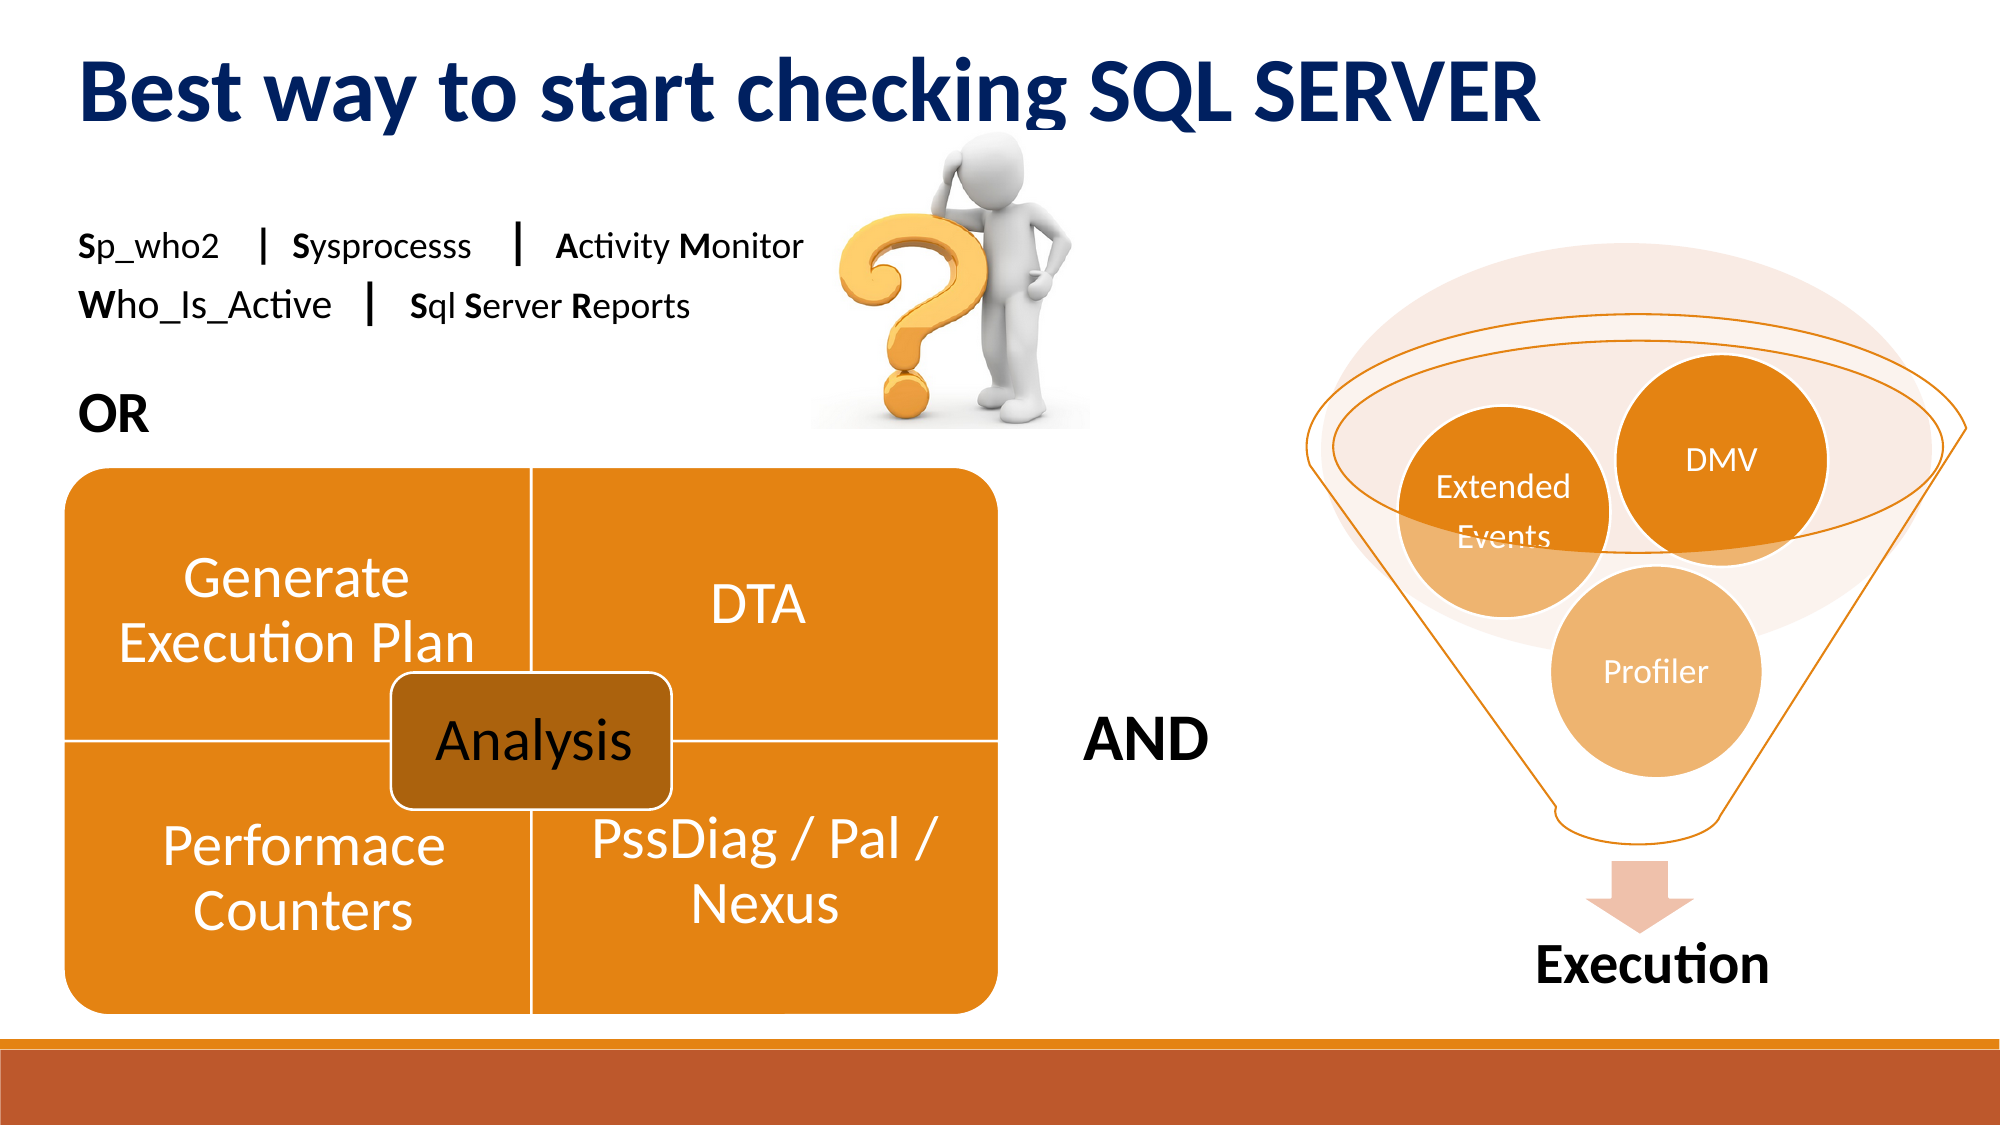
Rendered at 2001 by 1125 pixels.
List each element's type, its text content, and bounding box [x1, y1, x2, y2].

picture [811, 129, 1091, 430]
text_box AND [1068, 686, 1107, 782]
text_box Best way to start checking SQL SERVER [63, 22, 1838, 148]
text_box Sp_who2 | Sysprocesss | Activity Monitor | Who_Is_Active | Sql Server Reports OR [63, 201, 1112, 452]
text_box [62, 466, 1000, 1016]
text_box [1110, 257, 2000, 1016]
